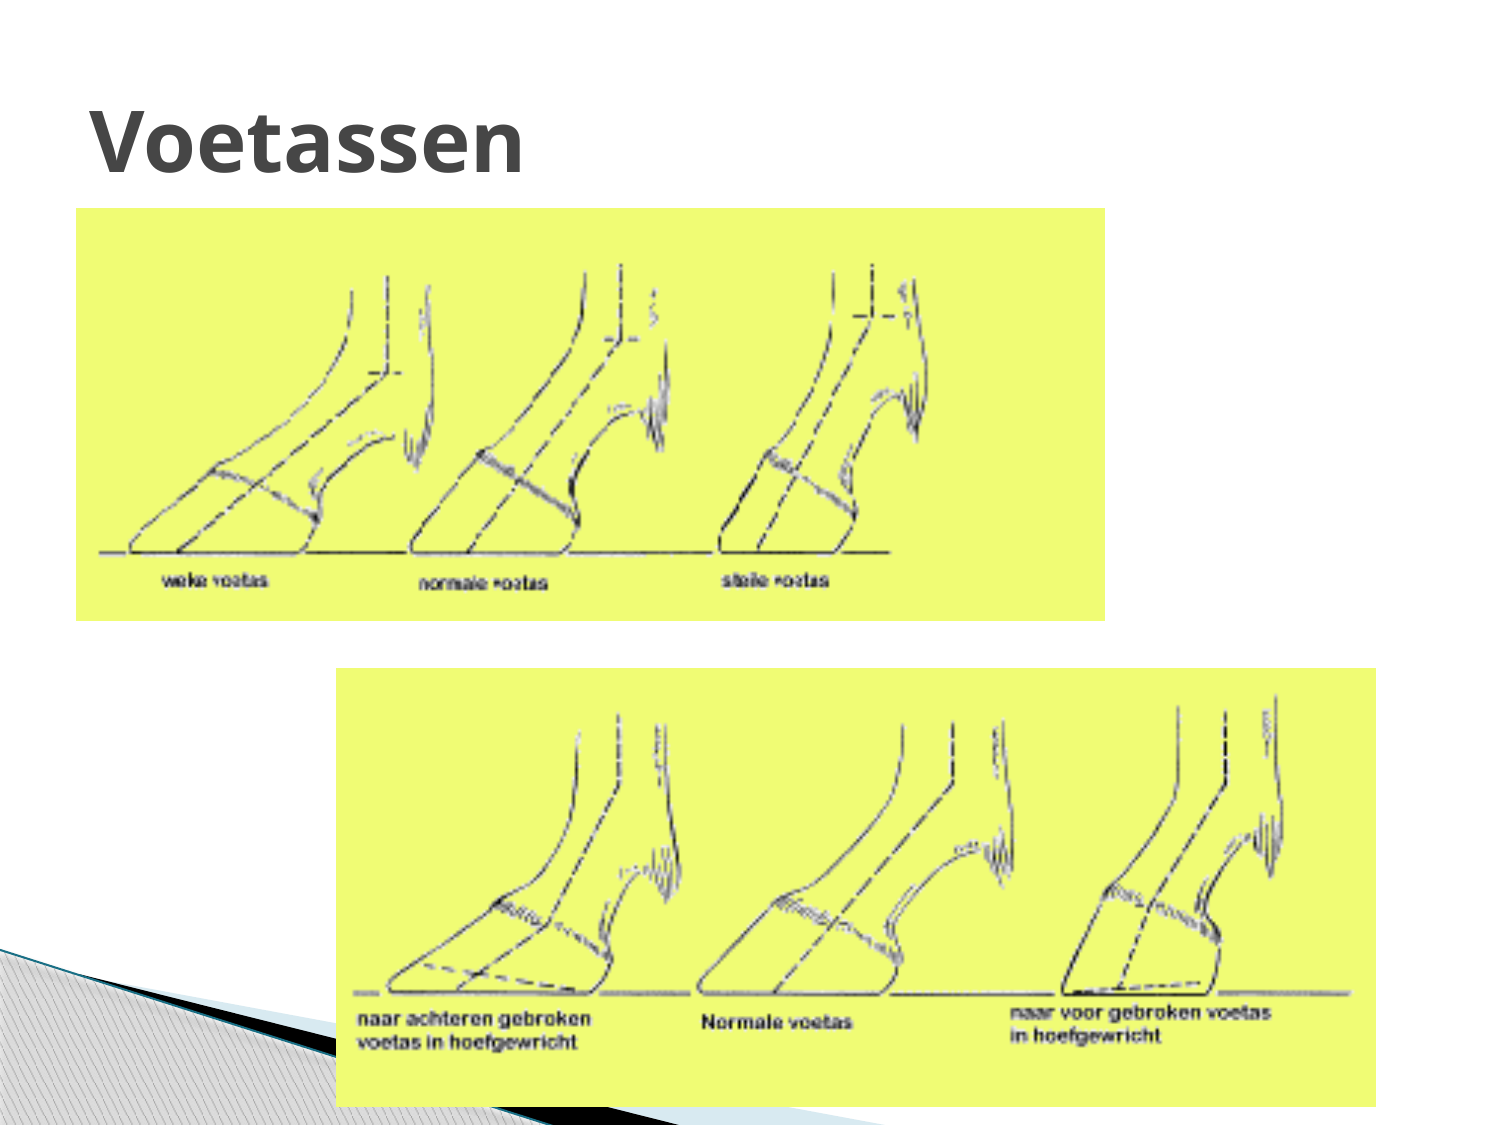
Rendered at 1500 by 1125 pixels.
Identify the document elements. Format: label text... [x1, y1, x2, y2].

picture [336, 668, 1377, 1108]
title Voetassen [75, 45, 1425, 233]
picture [76, 207, 1105, 621]
